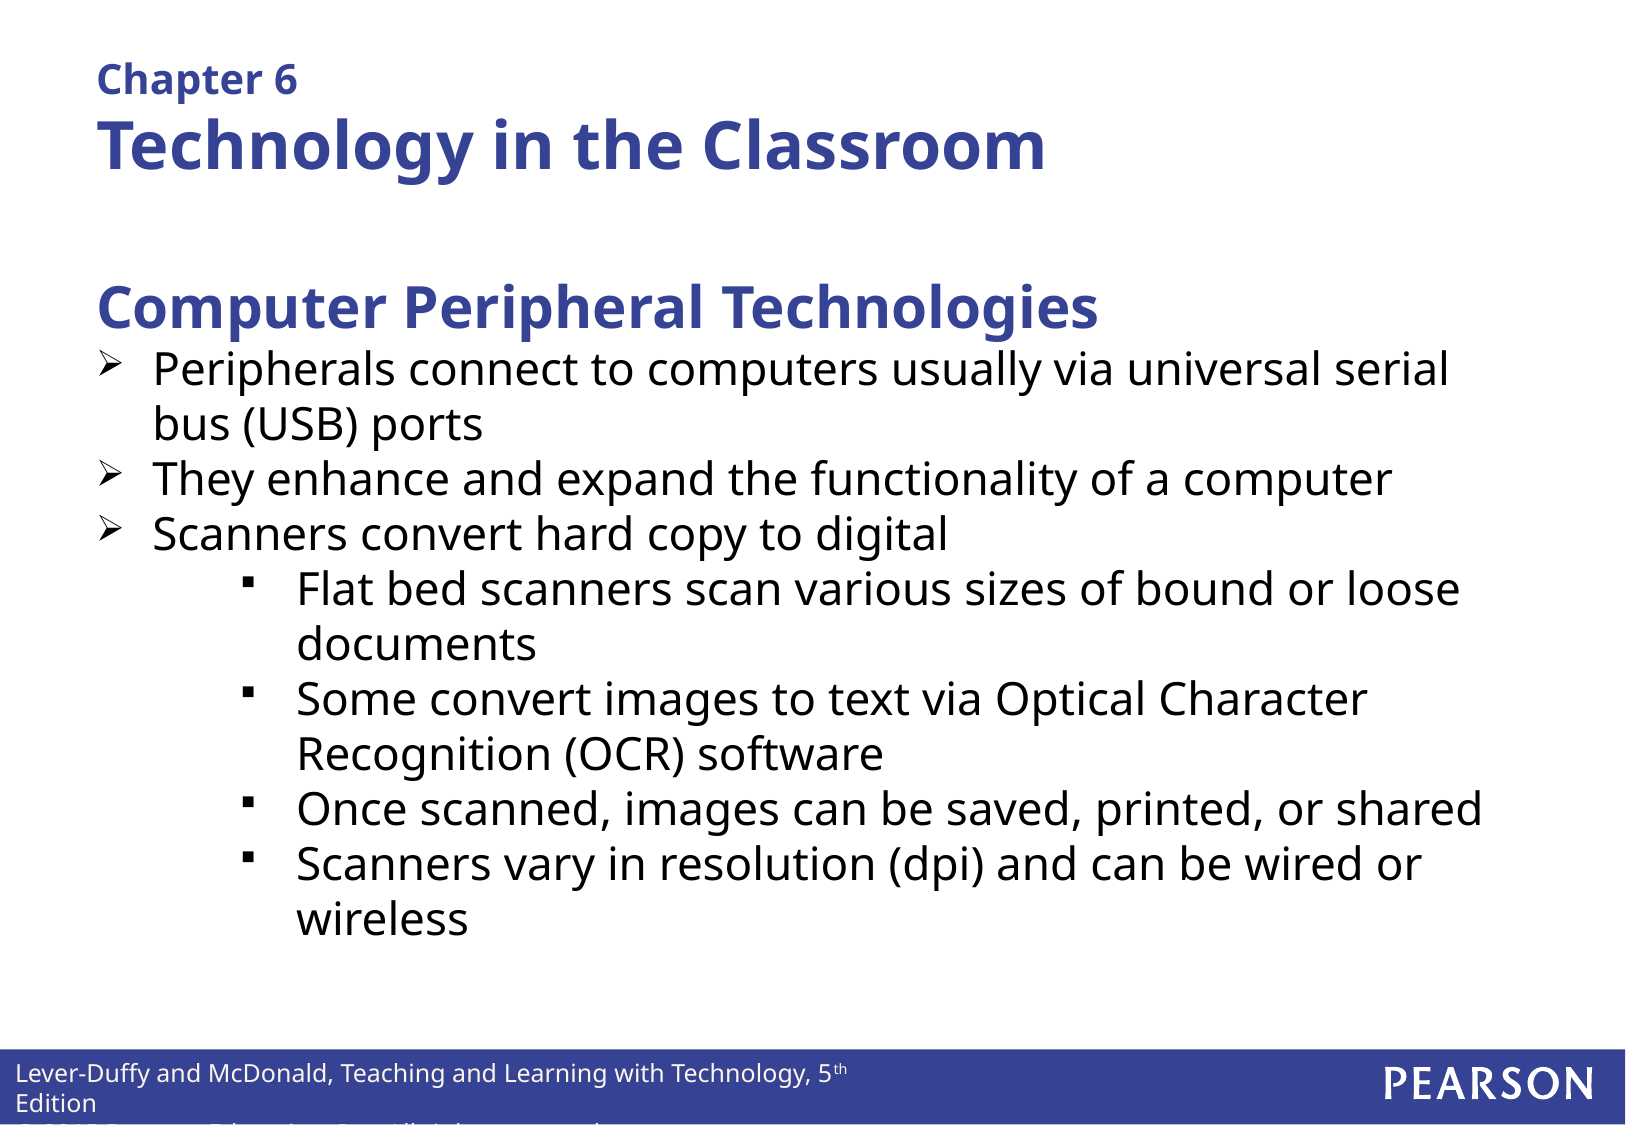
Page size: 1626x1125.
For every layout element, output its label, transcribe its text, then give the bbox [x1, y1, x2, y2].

title Chapter 6 Technology in the Classroom [81, 45, 1544, 233]
list Computer Peripheral Technologies Peripherals connect to computers usually via universal serial bus (USB) ports They enhance and expand the functionality of a computer Scanners convert hard copy to digital Flat bed scanners scan various sizes of bound or loose documents Some convert images to text via Optical Character Recognition (OCR) software Once scanned, images can be saved, printed, or shared Scanners vary in resolution (dpi) and can be wired or wireless [81, 262, 1544, 1005]
